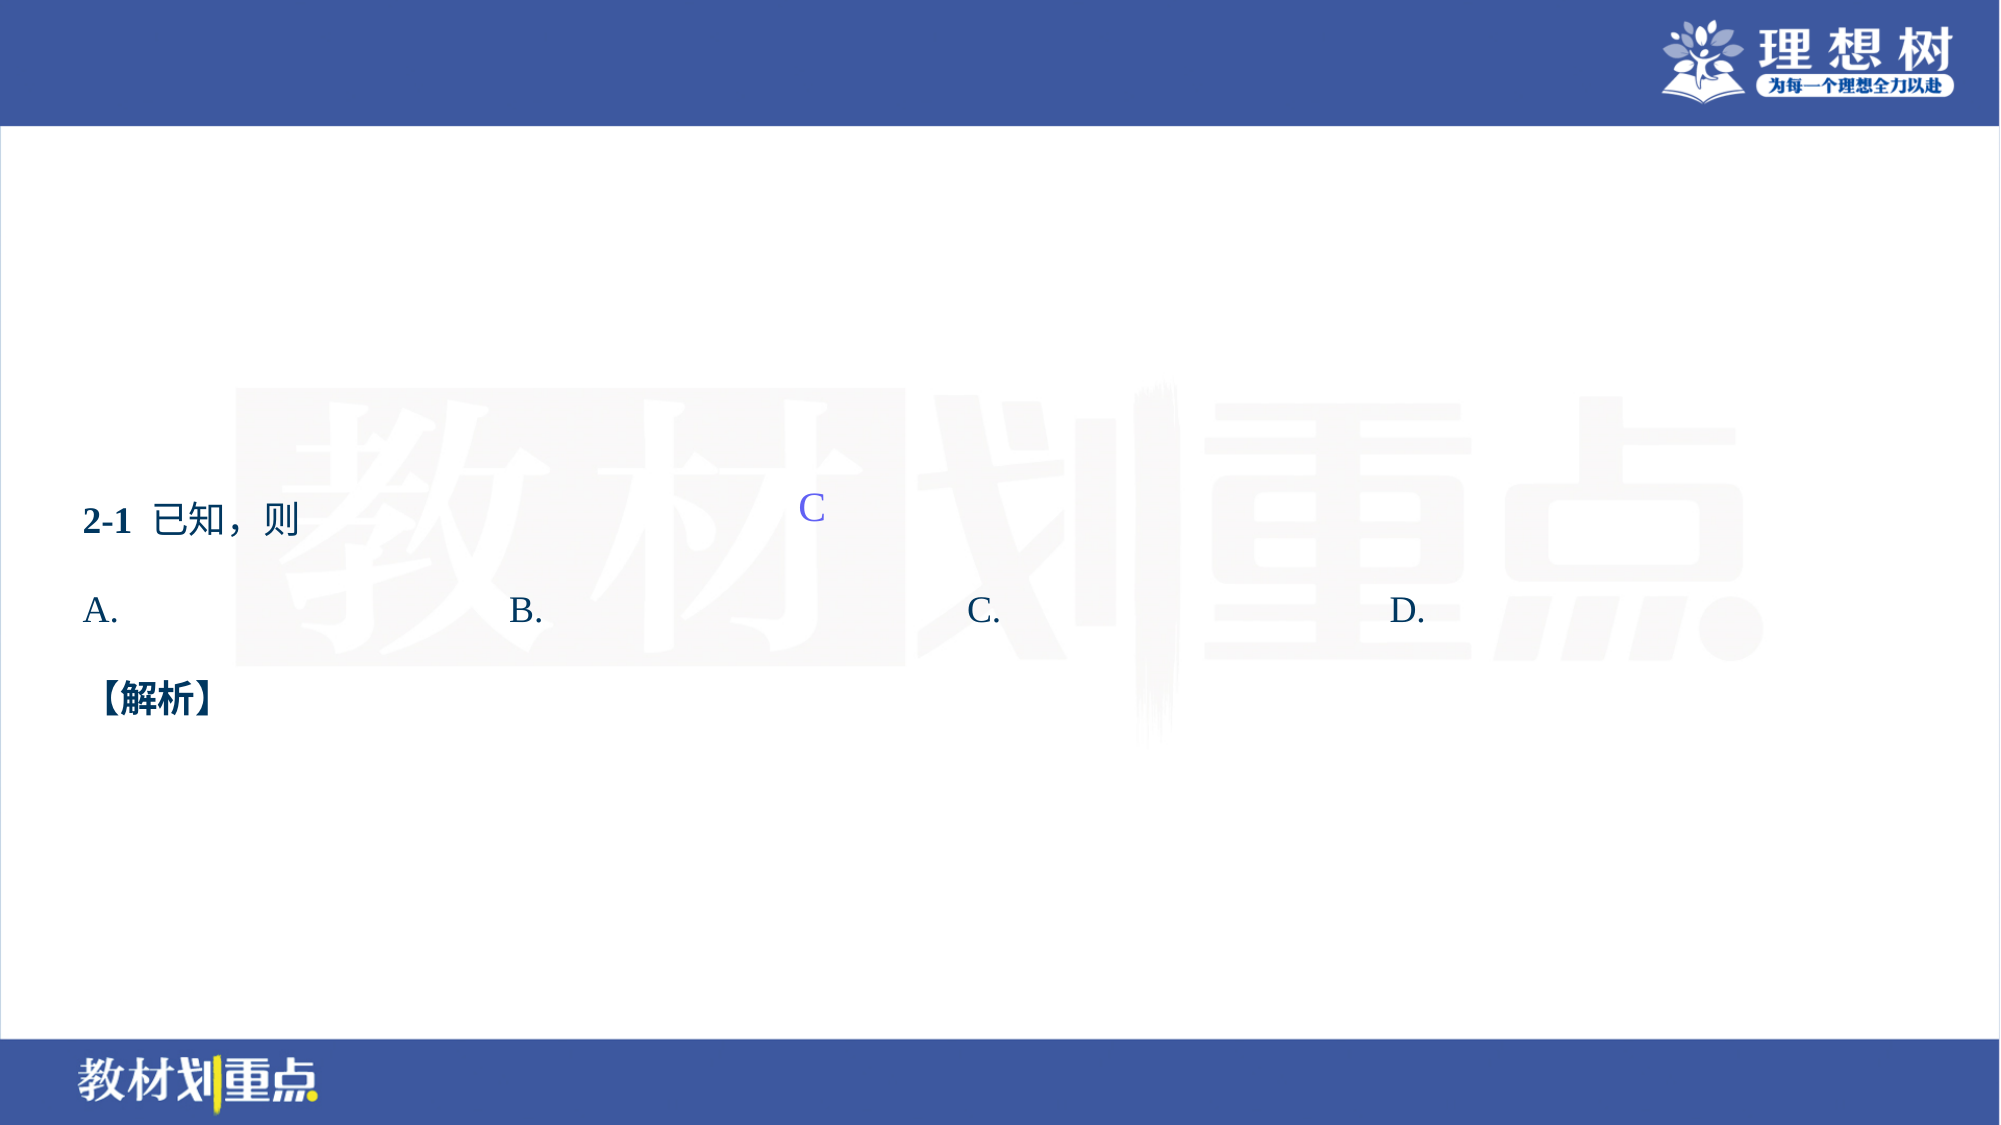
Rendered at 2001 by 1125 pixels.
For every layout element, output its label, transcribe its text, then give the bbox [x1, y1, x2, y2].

text_box C [783, 477, 842, 528]
picture [0, 0, 2000, 1125]
